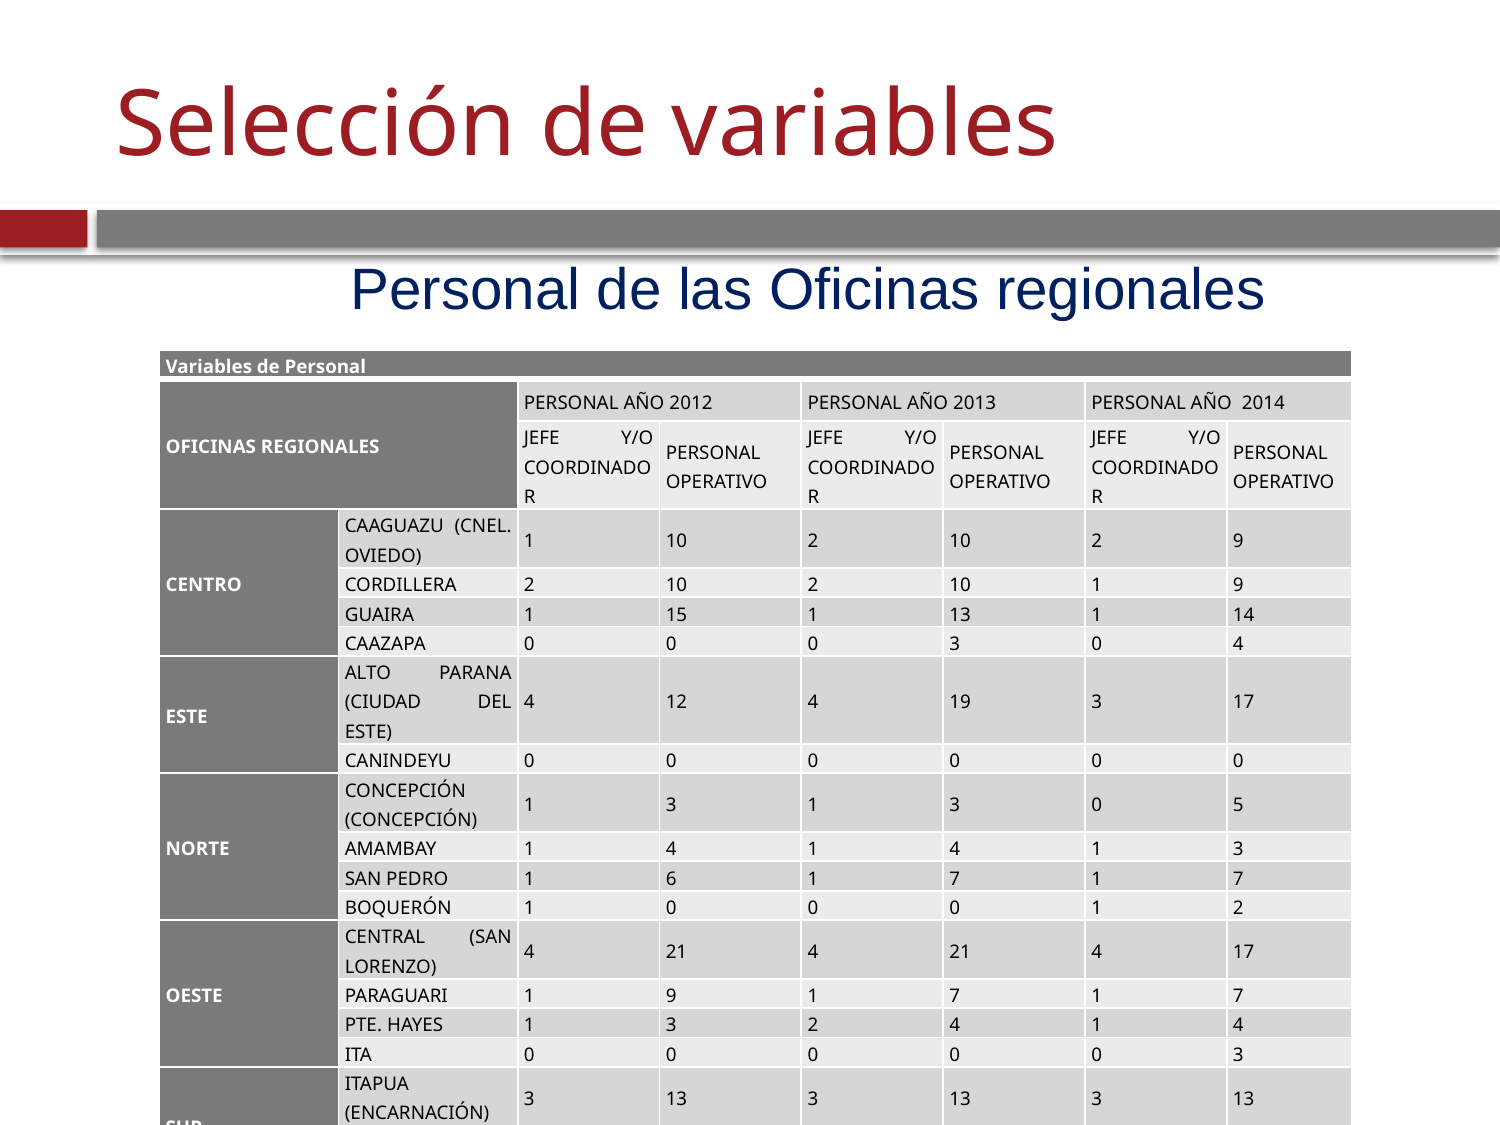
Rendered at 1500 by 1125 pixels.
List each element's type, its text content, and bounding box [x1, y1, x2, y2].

table_cell 17 [1228, 921, 1351, 978]
table_cell 21 [944, 921, 1084, 978]
table_cell 9 [1228, 510, 1351, 567]
table_cell 13 [944, 1068, 1084, 1125]
table_cell 3 [1086, 1068, 1226, 1125]
table_cell 10 [660, 510, 800, 567]
table_cell 0 [802, 745, 942, 772]
table_cell JEFE Y/O COORDINADOR [519, 422, 659, 508]
table_cell 3 [660, 1009, 800, 1037]
table_cell 13 [944, 598, 1084, 626]
table_cell PARAGUARI [339, 980, 517, 1007]
table_cell 13 [1228, 1068, 1351, 1125]
table_cell GUAIRA [339, 598, 517, 626]
table_cell 0 [802, 892, 942, 919]
table_cell 9 [1228, 569, 1351, 596]
table_cell 0 [944, 1038, 1084, 1066]
table_cell 0 [519, 1038, 659, 1066]
table_cell 3 [660, 774, 800, 831]
table_cell 0 [660, 892, 800, 919]
table_cell 1 [1086, 892, 1226, 919]
table_cell 1 [1086, 1009, 1226, 1037]
table_cell 4 [802, 921, 942, 978]
table_cell 2 [802, 510, 942, 567]
table_cell PERSONAL OPERATIVO [660, 422, 800, 508]
table_cell 0 [1086, 627, 1226, 655]
table_cell 0 [660, 745, 800, 772]
table_cell 2 [519, 569, 659, 596]
table_cell 4 [660, 833, 800, 860]
table_cell PTE. HAYES [339, 1009, 517, 1037]
table_cell 1 [802, 833, 942, 860]
table_cell 10 [944, 510, 1084, 567]
table_cell AMAMBAY [339, 833, 517, 860]
table_cell 0 [802, 1038, 942, 1066]
table_cell 1 [519, 598, 659, 626]
table_cell 4 [519, 921, 659, 978]
table_cell 12 [660, 657, 800, 743]
table_cell 2 [802, 569, 942, 596]
table_cell 0 [1086, 1038, 1226, 1066]
table_cell PERSONAL OPERATIVO [944, 422, 1084, 508]
table_cell 0 [519, 627, 659, 655]
table_cell BOQUERÓN [339, 892, 517, 919]
table_cell 0 [1086, 745, 1226, 772]
table_cell 7 [1228, 862, 1351, 890]
table_cell 10 [944, 569, 1084, 596]
table_cell 1 [519, 510, 659, 567]
table_cell ITAPUA (ENCARNACIÓN) [339, 1068, 517, 1125]
table_cell 1 [519, 862, 659, 890]
table_cell 3 [944, 774, 1084, 831]
table_cell 1 [802, 980, 942, 1007]
table_cell 9 [660, 980, 800, 1007]
table_cell 3 [1086, 657, 1226, 743]
table_cell 1 [1086, 862, 1226, 890]
table_cell 3 [944, 627, 1084, 655]
table_cell 3 [802, 1068, 942, 1125]
title Selección de variables [100, 37, 1438, 200]
table_cell 17 [1228, 657, 1351, 743]
table_cell 1 [519, 892, 659, 919]
table_cell 1 [802, 598, 942, 626]
table_cell 5 [1228, 774, 1351, 831]
table_cell 4 [802, 657, 942, 743]
table_cell 4 [944, 833, 1084, 860]
table_cell 2 [1228, 892, 1351, 919]
table_cell 19 [944, 657, 1084, 743]
table_cell 1 [1086, 598, 1226, 626]
table_cell PERSONAL AÑO 2012 [519, 382, 800, 420]
table_cell 0 [802, 627, 942, 655]
table_cell SUR [160, 1068, 338, 1125]
table_cell 1 [1086, 980, 1226, 1007]
table_cell NORTE [160, 774, 338, 919]
table_cell PERSONAL AÑO 2014 [1086, 382, 1351, 420]
table_cell 2 [1086, 510, 1226, 567]
table_cell 3 [1228, 833, 1351, 860]
table_cell PERSONAL OPERATIVO [1228, 422, 1351, 508]
table_cell ITA [339, 1038, 517, 1066]
table_cell 0 [944, 892, 1084, 919]
table_cell SAN PEDRO [339, 862, 517, 890]
table_cell 1 [519, 1009, 659, 1037]
table_cell 21 [660, 921, 800, 978]
table_cell 1 [1086, 569, 1226, 596]
table_cell 1 [802, 774, 942, 831]
table_cell CAAGUAZU (CNEL. OVIEDO) [339, 510, 517, 567]
table_cell PERSONAL AÑO 2013 [802, 382, 1084, 420]
table_cell 4 [519, 657, 659, 743]
table_cell 4 [1228, 1009, 1351, 1037]
table_cell JEFE Y/O COORDINADOR [802, 422, 942, 508]
table_cell 7 [944, 862, 1084, 890]
table_cell CENTRAL (SAN LORENZO) [339, 921, 517, 978]
table_cell 1 [802, 862, 942, 890]
table_cell ESTE [160, 657, 338, 772]
table_cell 6 [660, 862, 800, 890]
table_cell 10 [660, 569, 800, 596]
table_cell 0 [1086, 774, 1226, 831]
table_cell 1 [519, 833, 659, 860]
table_cell OFICINAS REGIONALES [160, 382, 517, 508]
table_cell 13 [660, 1068, 800, 1125]
table_cell 1 [519, 980, 659, 1007]
table_cell CONCEPCIÓN (CONCEPCIÓN) [339, 774, 517, 831]
table_cell 2 [802, 1009, 942, 1037]
table_cell 0 [519, 745, 659, 772]
table_cell CANINDEYU [339, 745, 517, 772]
table_header Variables de Personal [160, 351, 1351, 376]
table_cell 4 [944, 1009, 1084, 1037]
table_cell 0 [944, 745, 1084, 772]
table_cell 7 [944, 980, 1084, 1007]
table_cell 14 [1228, 598, 1351, 626]
table_cell OESTE [160, 921, 338, 1066]
table_cell 4 [1228, 627, 1351, 655]
table_cell 0 [1228, 745, 1351, 772]
table_cell 15 [660, 598, 800, 626]
table_cell 0 [660, 627, 800, 655]
table_cell 3 [519, 1068, 659, 1125]
text_box Personal de las Oficinas regionales [330, 244, 1373, 374]
table_cell JEFE Y/O COORDINADOR [1086, 422, 1226, 508]
table_cell 3 [1228, 1038, 1351, 1066]
table_cell CAAZAPA [339, 627, 517, 655]
table_cell CORDILLERA [339, 569, 517, 596]
table_cell ALTO PARANA (CIUDAD DEL ESTE) [339, 657, 517, 743]
table_cell CENTRO [160, 510, 338, 655]
table_cell 7 [1228, 980, 1351, 1007]
table_cell 4 [1086, 921, 1226, 978]
table_cell 1 [519, 774, 659, 831]
table_cell 1 [1086, 833, 1226, 860]
table_cell 0 [660, 1038, 800, 1066]
